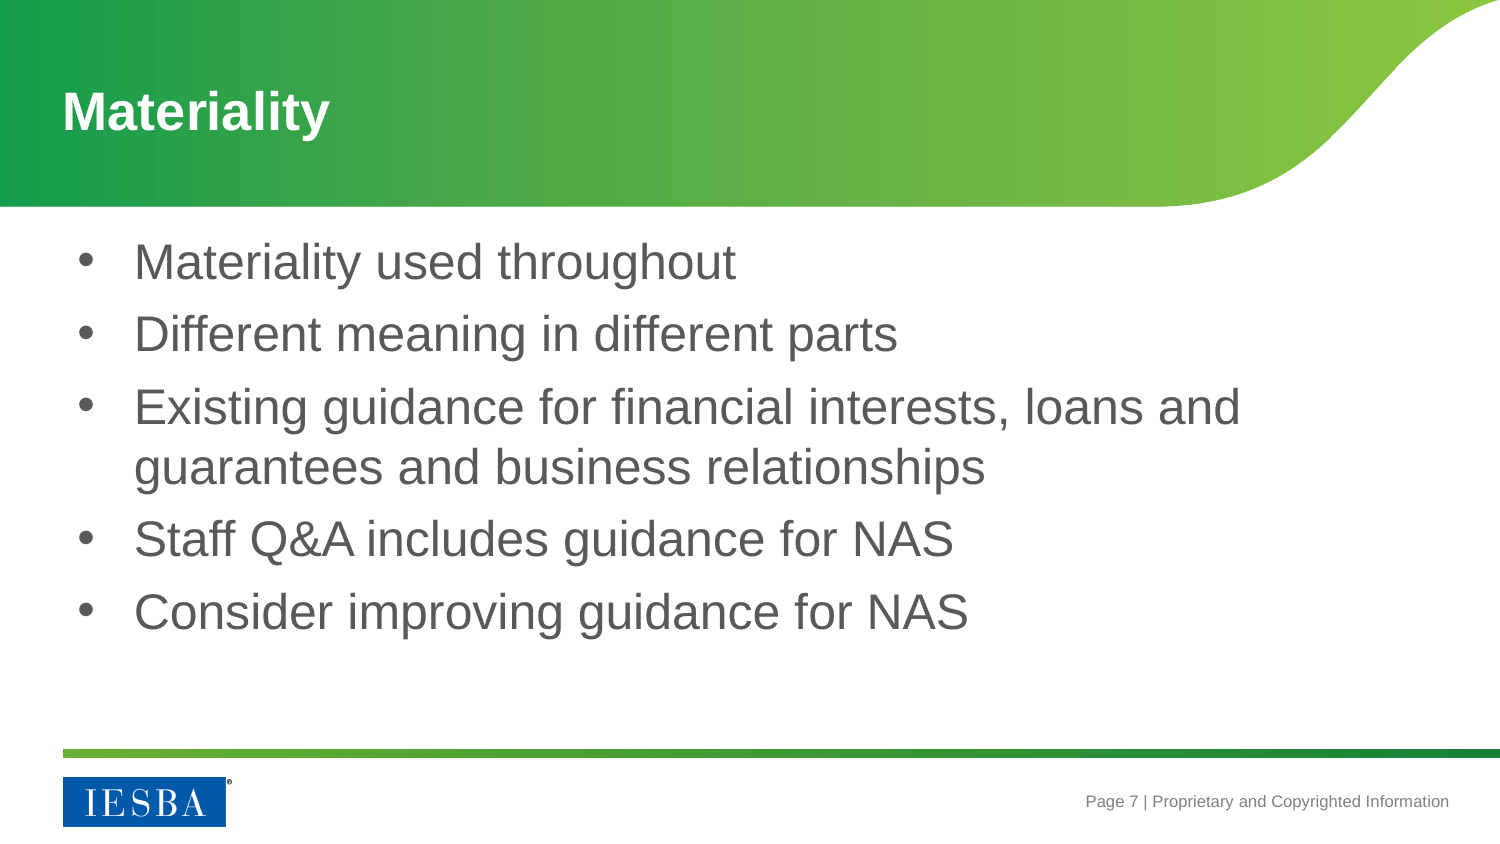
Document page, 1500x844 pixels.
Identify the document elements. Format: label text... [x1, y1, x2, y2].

picture [63, 777, 232, 827]
picture [0, 0, 1500, 207]
list Materiality used throughout Different meaning in different parts Existing guidance for financial interests, loans and guarantees and business relationships Staff Q&A includes guidance for NAS Consider improving guidance for NAS [62, 221, 1388, 725]
title Materiality [62, 75, 1300, 142]
